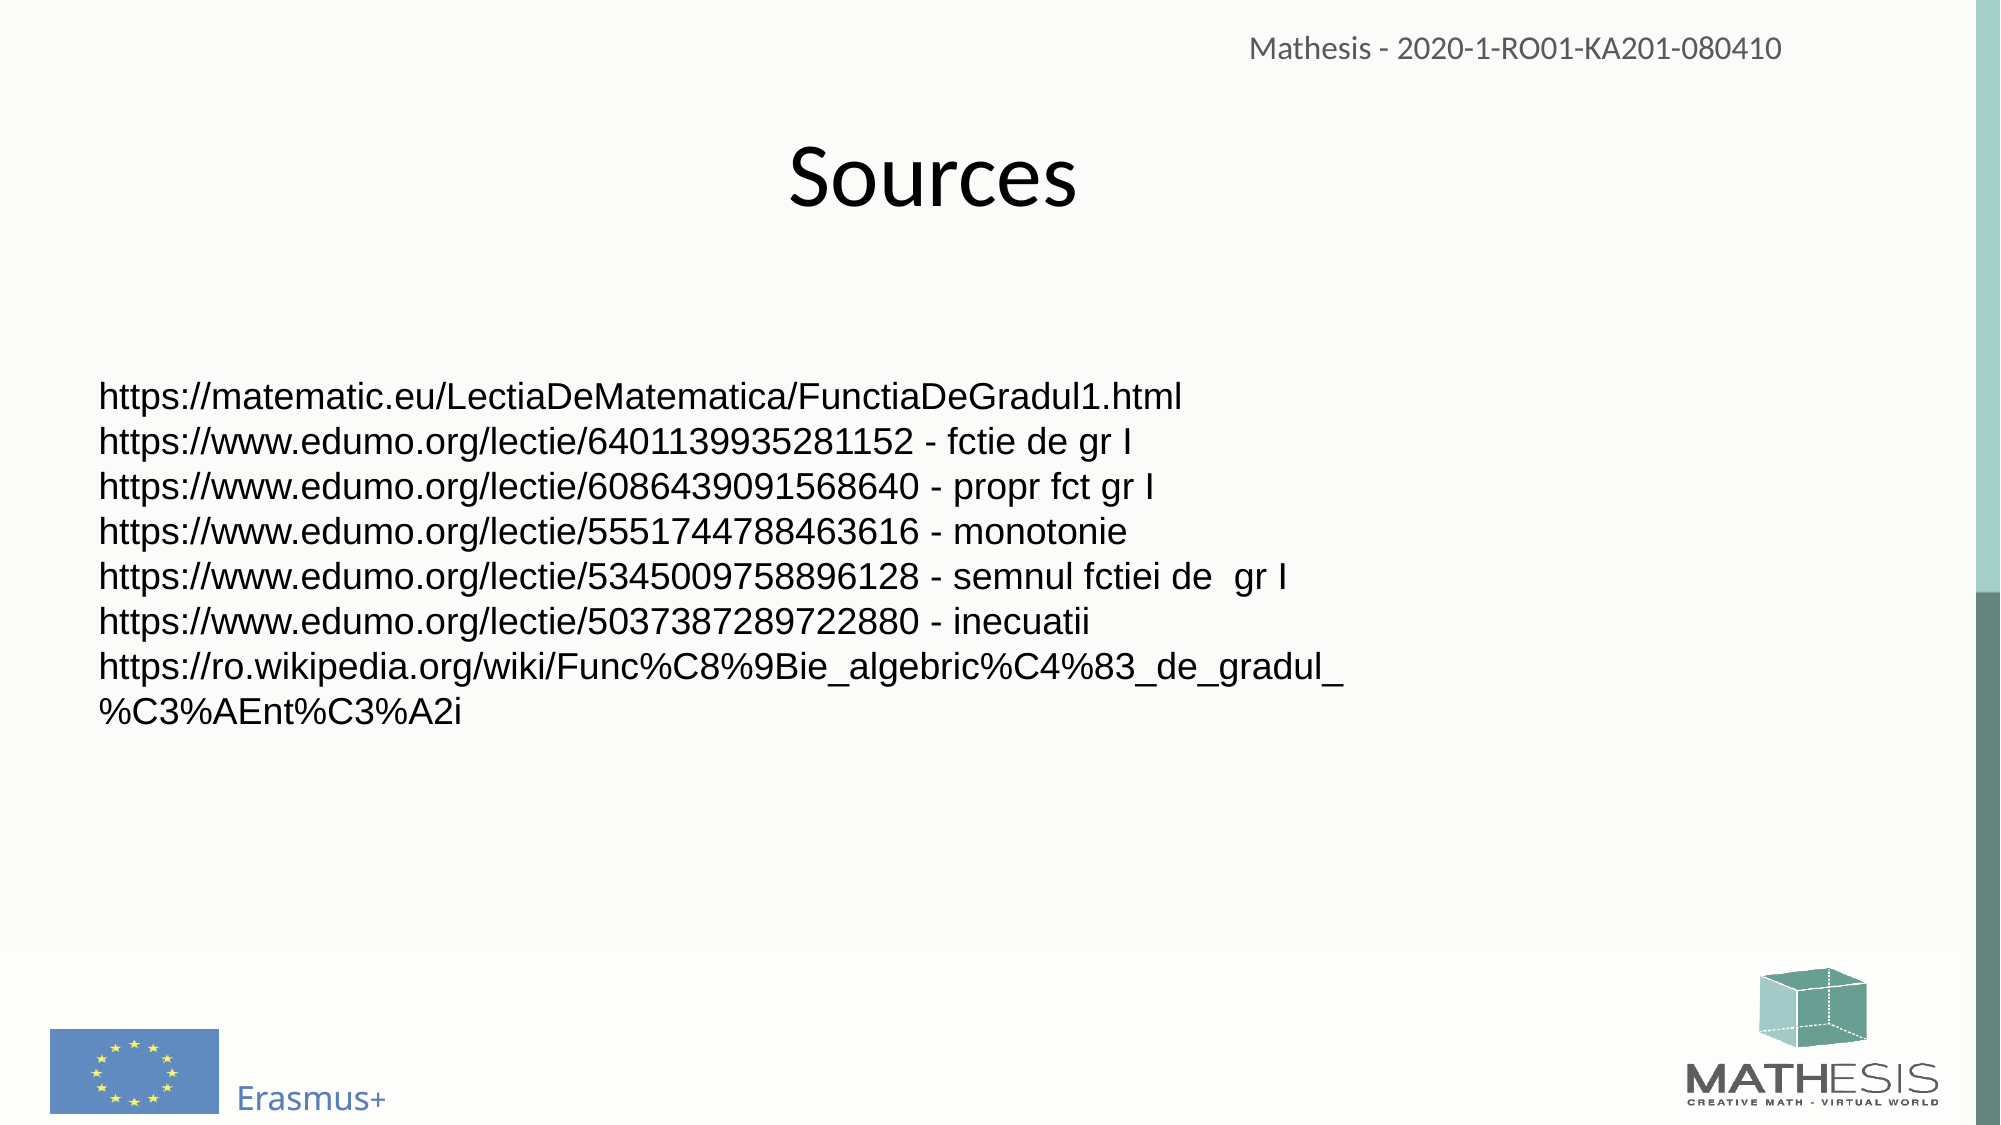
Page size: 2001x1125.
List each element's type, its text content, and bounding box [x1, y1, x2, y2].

text_box Δ>0 [1976, 0, 2000, 1125]
subtitle https://matematic.eu/LectiaDeMatematica/FunctiaDeGradul1.html https://www.edumo.org/lectie/6401139935281152 - fctie de gr I https://www.edumo.org/lectie/6086439091568640 - propr fct gr I https://www.edumo.org/lectie/5551744788463616 - monotonie https://www.edumo.org/lectie/5345009758896128 - semnul fctiei de gr I https://www.edumo.org/lectie/5037387289722880 - inecuatii https://ro.wikipedia.org/wiki/Func%C8%9Bie_algebric%C4%83_de_gradul_%C3%AEnt%C3%A2i [83, 319, 1484, 607]
text_box Δ>0 [50, 1029, 219, 1114]
text_box Δ>0 [1664, 928, 1961, 1125]
title Sources [83, 107, 1784, 349]
